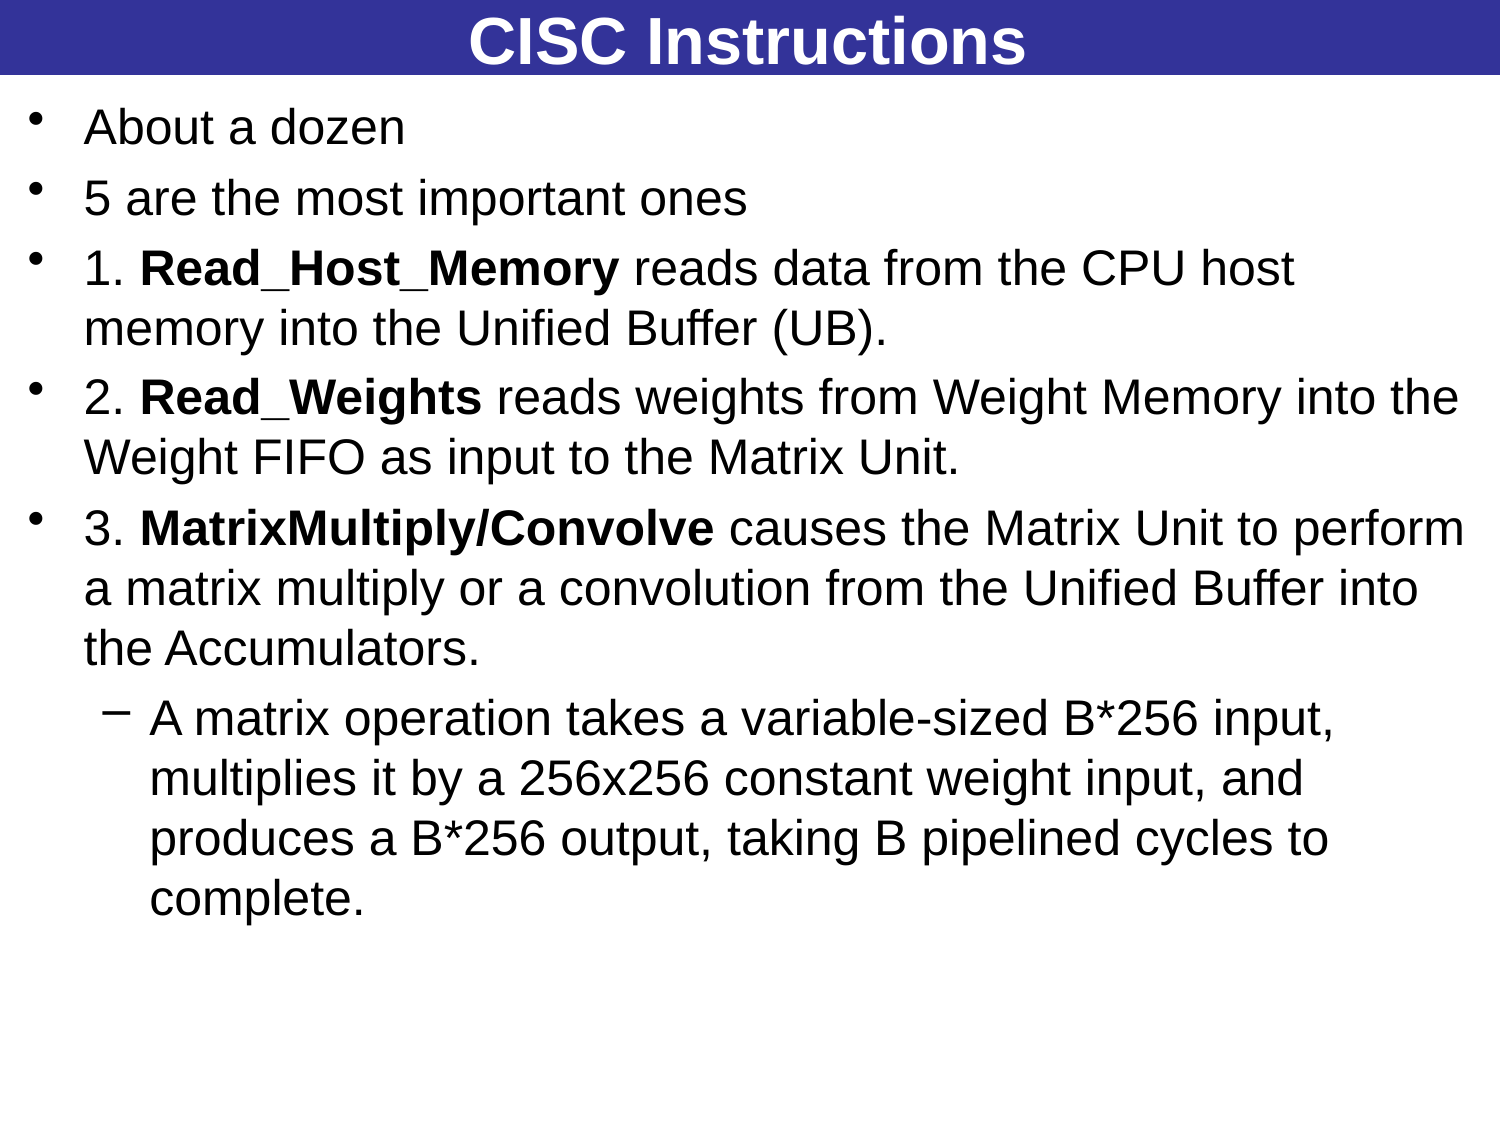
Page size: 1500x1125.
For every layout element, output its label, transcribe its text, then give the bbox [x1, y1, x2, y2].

title CISC Instructions [0, 0, 1500, 75]
list About a dozen 5 are the most important ones 1. Read_Host_Memory reads data from the CPU host memory into the Unified Buffer (UB). 2. Read_Weights reads weights from Weight Memory into the Weight FIFO as input to the Matrix Unit. 3. MatrixMultiply/Convolve causes the Matrix Unit to perform a matrix multiply or a convolution from the Unified Buffer into the Accumulators. A matrix operation takes a variable-sized B*256 input, multiplies it by a 256x256 constant weight input, and produces a B*256 output, taking B pipelined cycles to complete. [12, 87, 1488, 1088]
